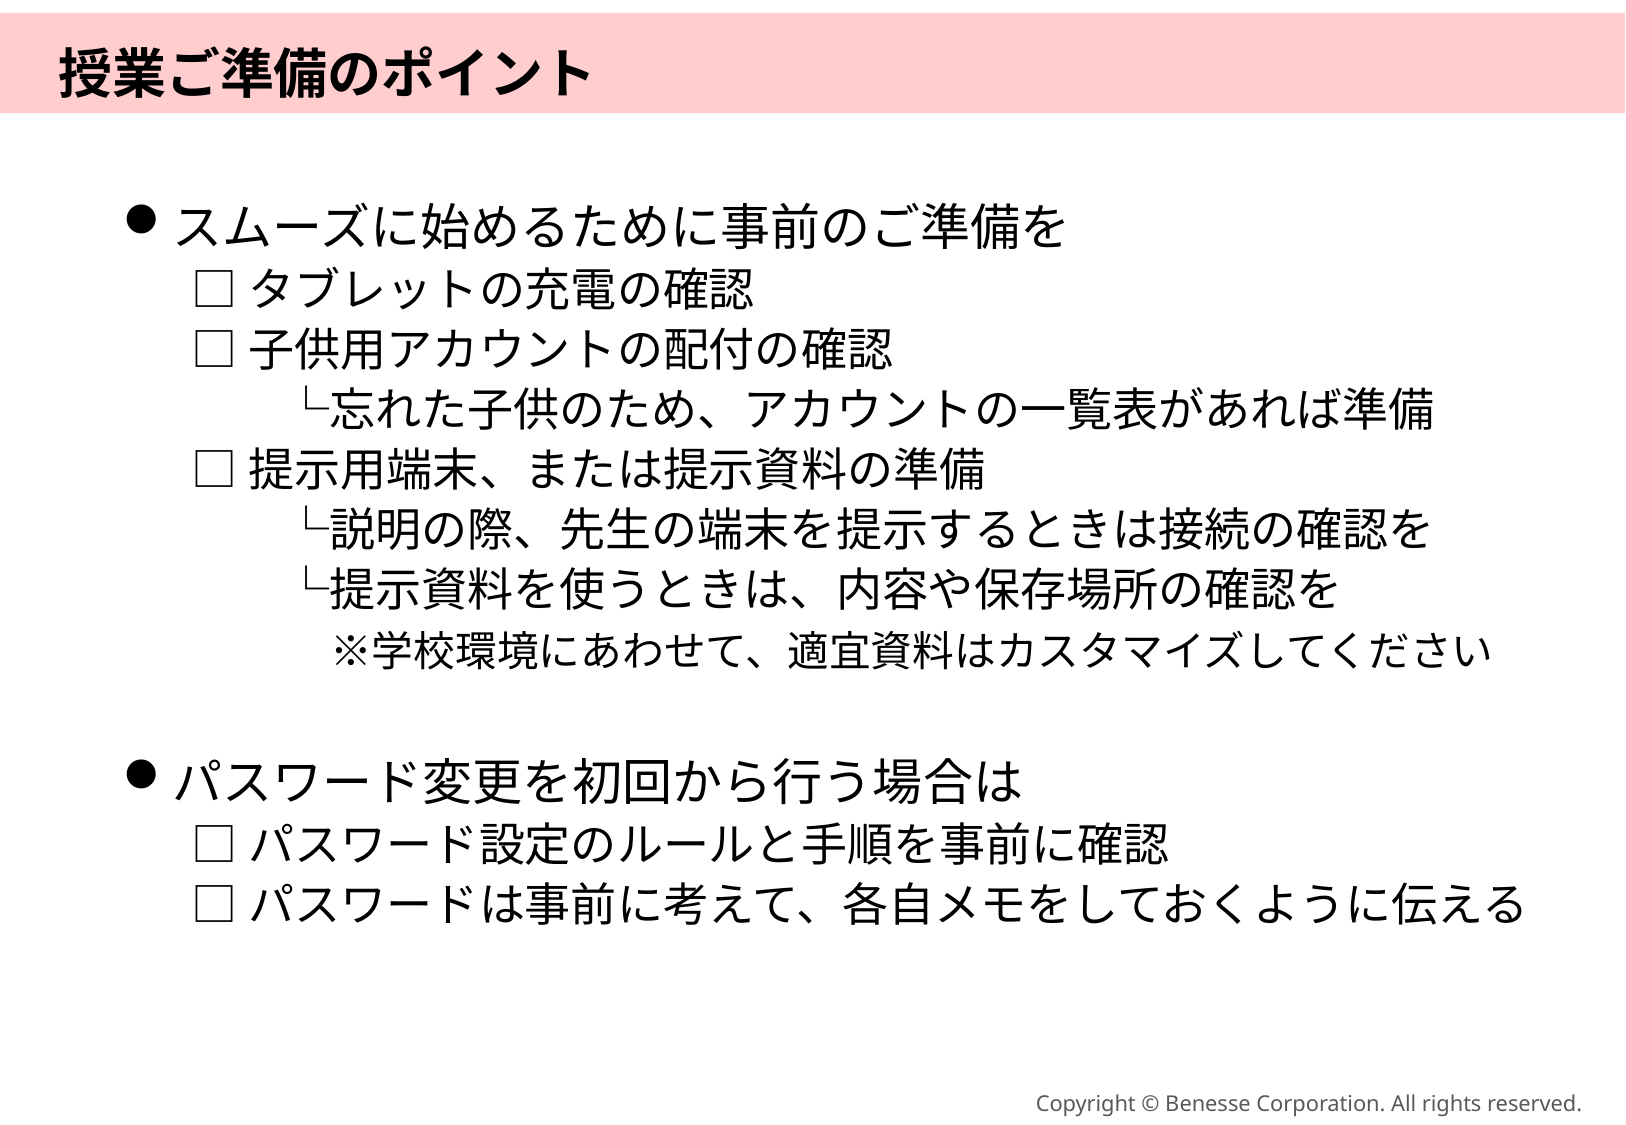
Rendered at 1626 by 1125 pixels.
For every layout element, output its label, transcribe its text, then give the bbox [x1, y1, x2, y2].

title 授業ご準備のポイント [0, 12, 1625, 114]
list スムーズに始めるために事前のご準備を □タブレットの充電の確認 □子供用アカウントの配付の確認 └忘れた子供のため、アカウントの一覧表があれば準備 □提示用端末、または提示資料の準備 └説明の際、先生の端末を提示するときは接続の確認を └提示資料を使うときは、内容や保存場所の確認を ※学校環境にあわせて、適宜資料はカスタマイズしてください パスワード変更を初回から行う場合は □パスワード設定のルールと手順を事前に確認 □パスワードは事前に考えて、各自メモをしておくように伝える [107, 194, 1560, 965]
